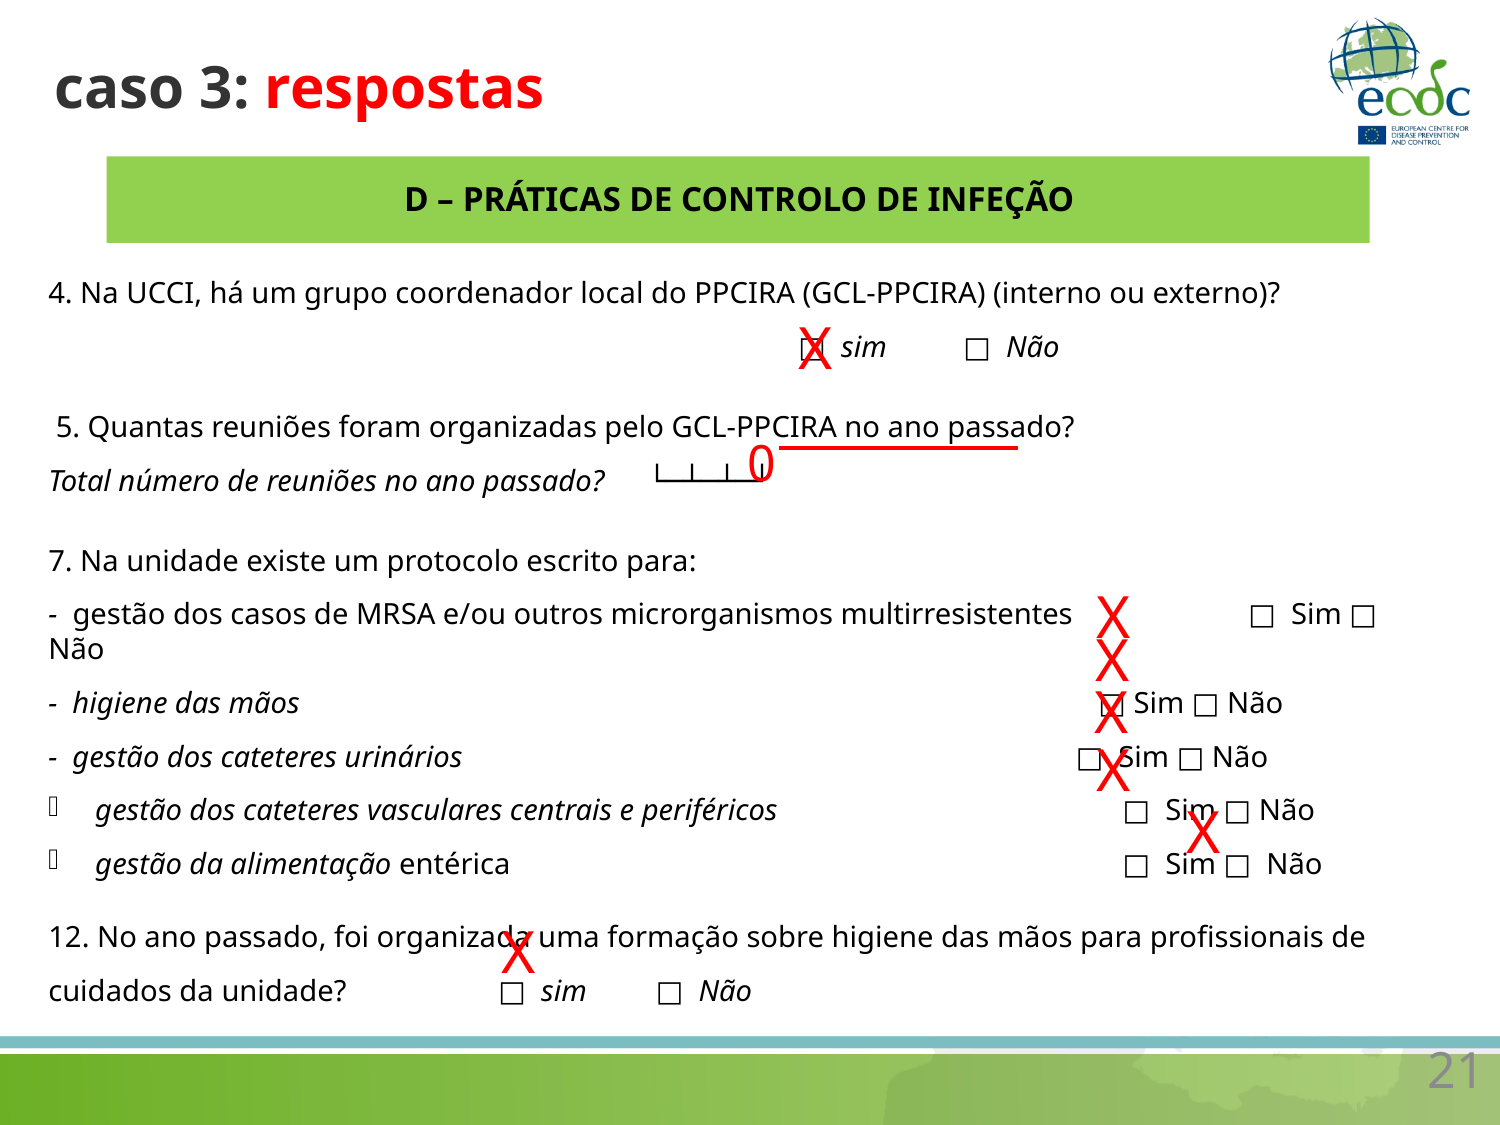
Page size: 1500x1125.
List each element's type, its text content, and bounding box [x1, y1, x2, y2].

picture [0, 1036, 1500, 1125]
title caso 3: respostas [54, 58, 1405, 152]
text_box [106, 156, 1370, 243]
text_box X [1172, 795, 1220, 874]
slide_number 21 [1149, 1042, 1500, 1103]
picture [1328, 17, 1473, 148]
text_box X [784, 311, 832, 390]
text_box X [1079, 675, 1128, 754]
list 4. Na UCCI, há um grupo coordenador local do PPCIRA (GCL-PPCIRA) (interno ou externo)? □ sim □ Não 5. Quantas reuniões foram organizadas pelo GCL-PPCIRA no ano passado? Total número de reuniões no ano passado? └─┴─┴─┘ 7. Na unidade existe um protocolo escrito para: - gestão dos casos de MRSA e/ou outros microrganismos multirresistentes □ Sim □ Não - higiene das mãos □ Sim □ Não - gestão dos cateteres urinários □ Sim □ Não gestão dos cateteres vasculares centrais e periféricos □ Sim □ Não gestão da alimentação entérica □ Sim □ Não 12. No ano passado, foi organizada uma formação sobre higiene das mãos para profissionais de cuidados da unidade? □ sim □ Não [47, 274, 1448, 973]
text_box X [1080, 623, 1128, 675]
text_box D – PRÁTICAS DE CONTROLO DE INFEÇÃO [389, 174, 1153, 226]
text_box X [486, 915, 534, 994]
text_box X [1082, 581, 1130, 659]
text_box 0 [732, 430, 780, 500]
text_box X [1082, 733, 1130, 812]
